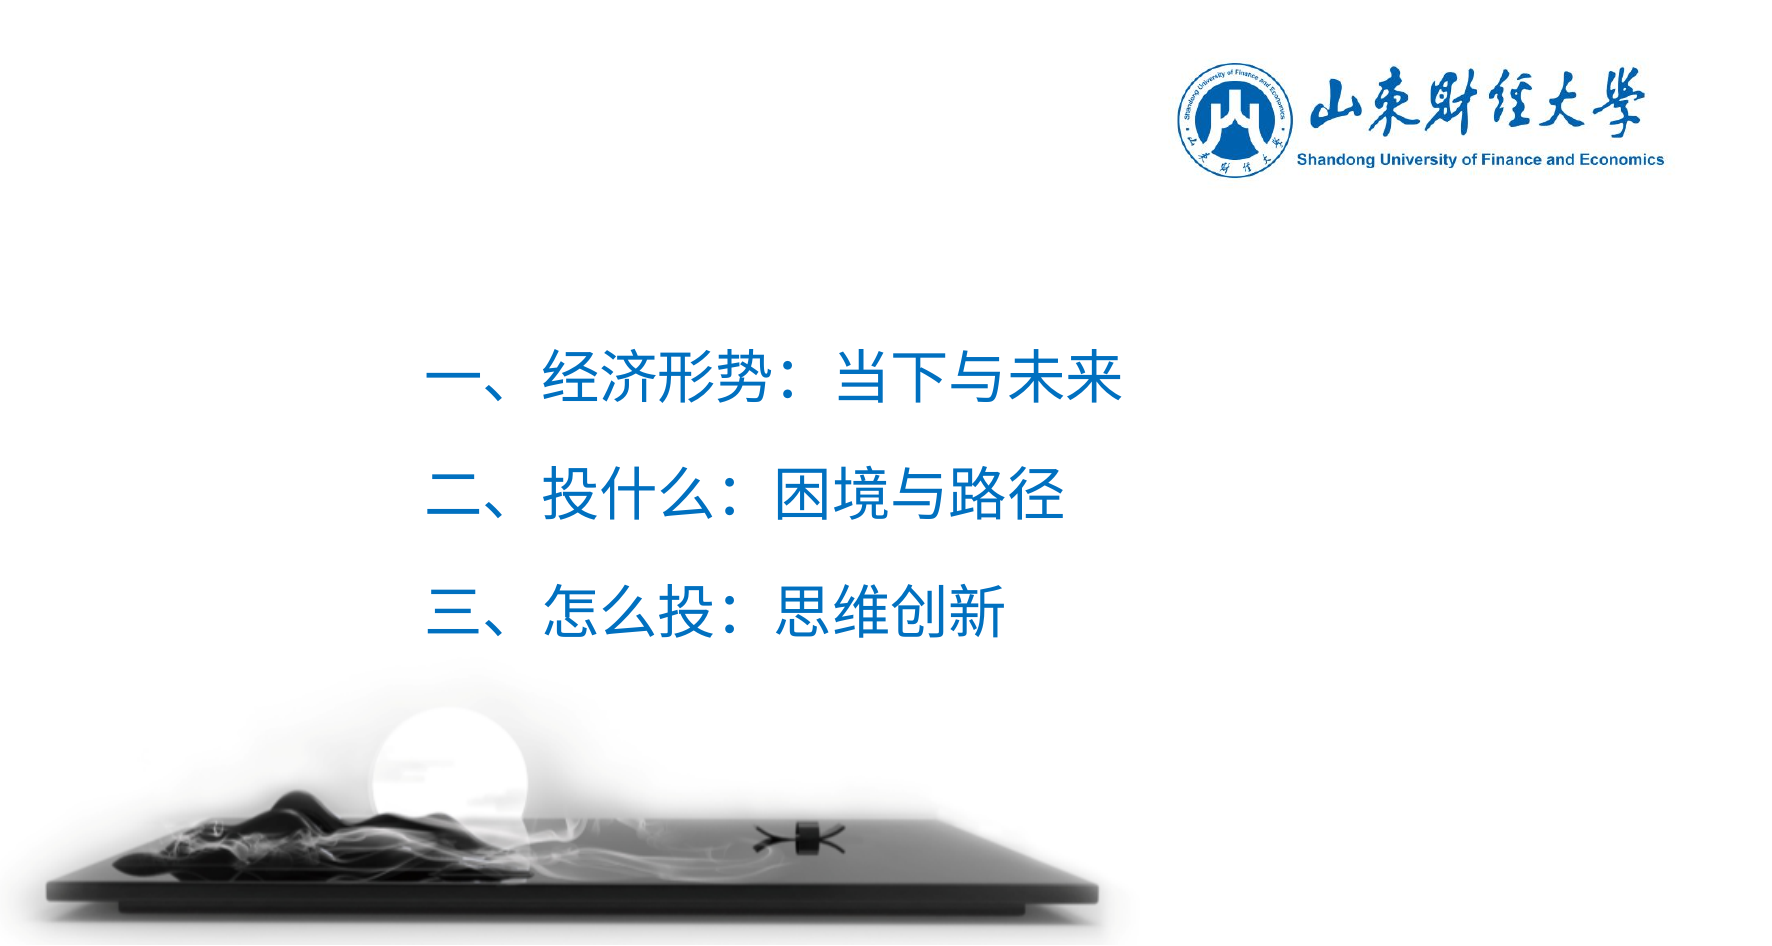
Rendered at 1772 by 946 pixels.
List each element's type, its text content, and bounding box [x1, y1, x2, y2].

picture [0, 630, 1143, 945]
text_box 一、经济形势：当下与未来 二、投什么：困境与路径 三、怎么投：思维创新 [409, 297, 1362, 653]
picture [1160, 34, 1688, 202]
